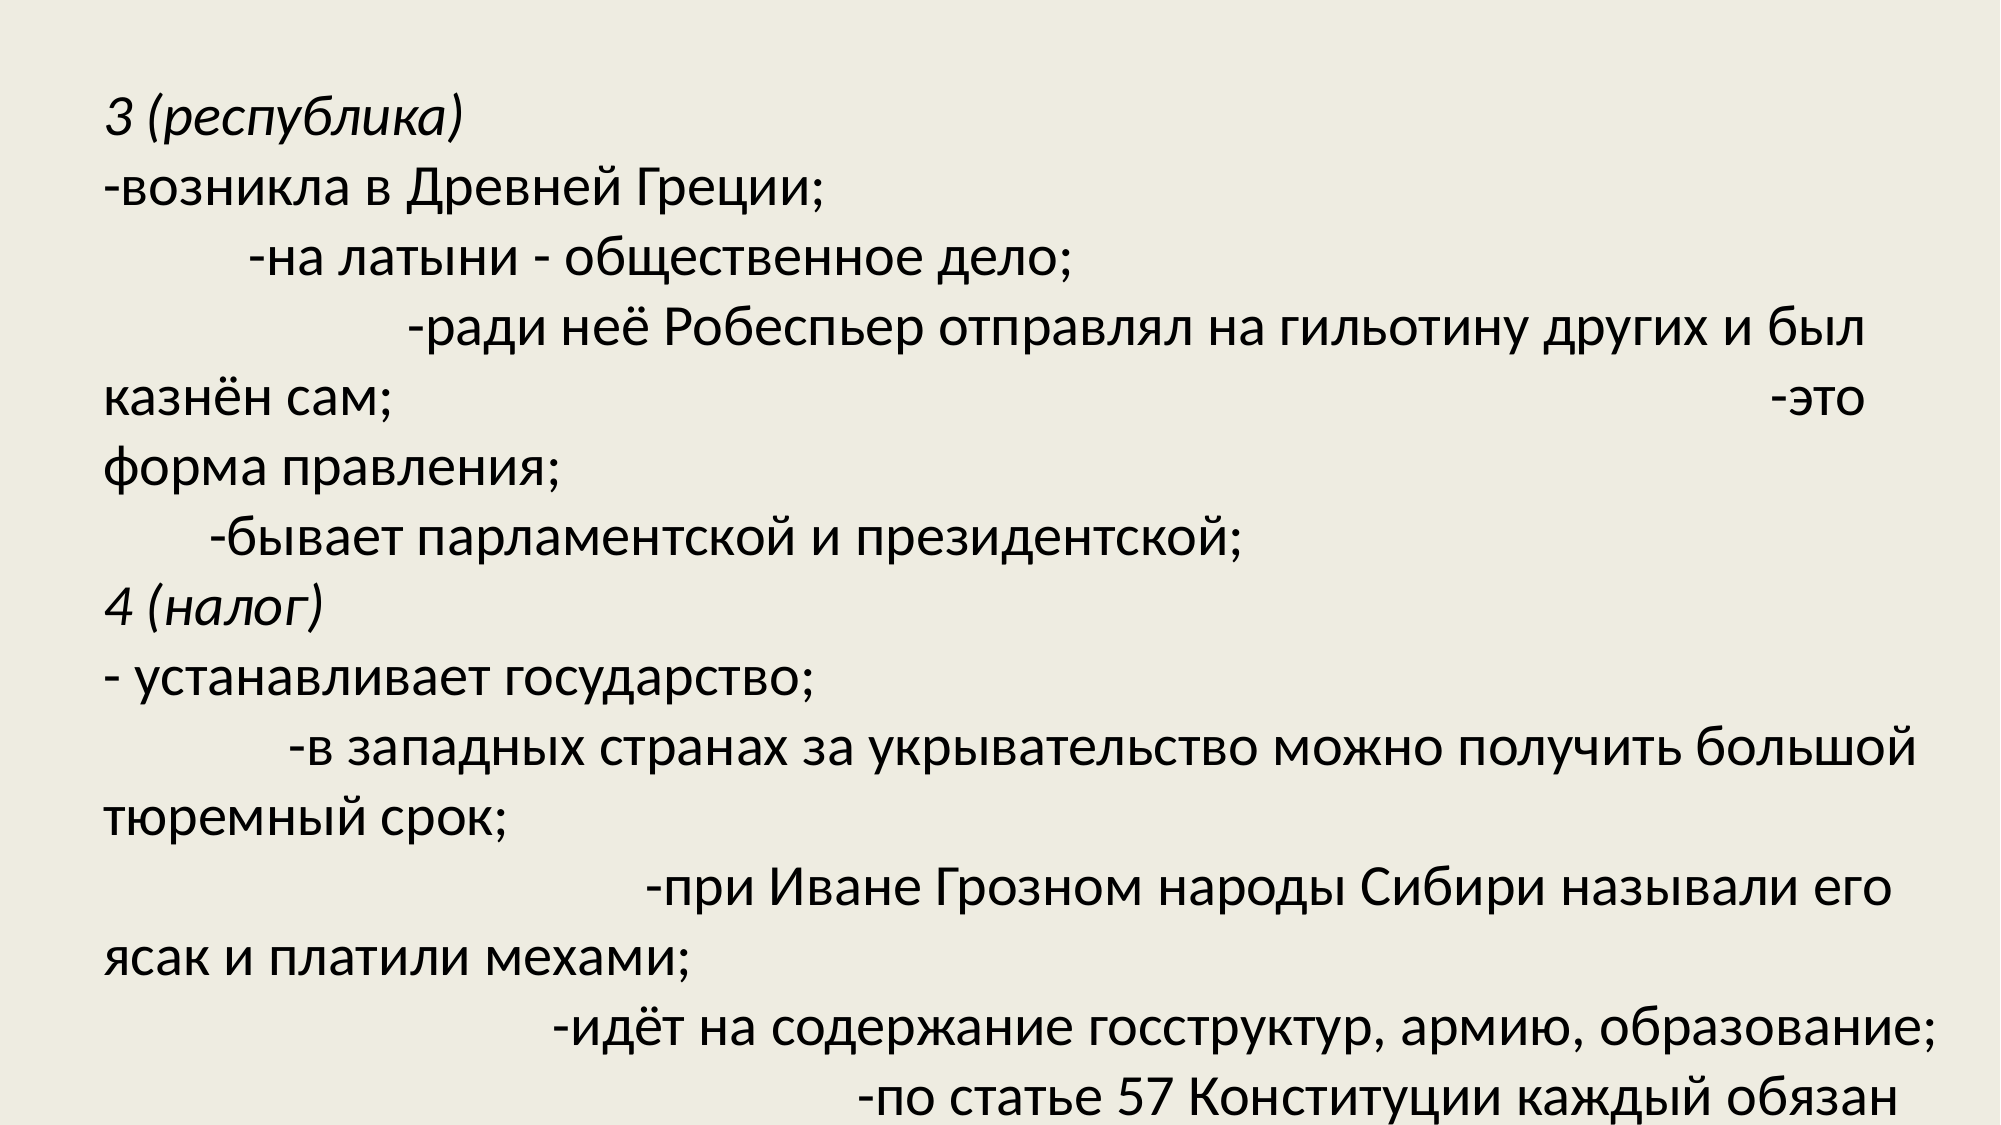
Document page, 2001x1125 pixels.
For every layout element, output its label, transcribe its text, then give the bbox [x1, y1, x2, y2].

text_box 3 (республика) -возникла в Древней Греции; -на латыни - общественное дело; -ради неё Робеспьер отправлял на гильотину других и был казнён сам; -это форма правления; -бывает парламентской и президентской; 4 (налог) - устанавливает государство; -в западных странах за укрывательство можно получить большой тюремный срок; -при Иване Грозном народы Сибири называли его ясак и платили мехами; -идёт на содержание госструктур, армию, образование; -по статье 57 Конституции каждый обязан их платит [88, 0, 1958, 1125]
